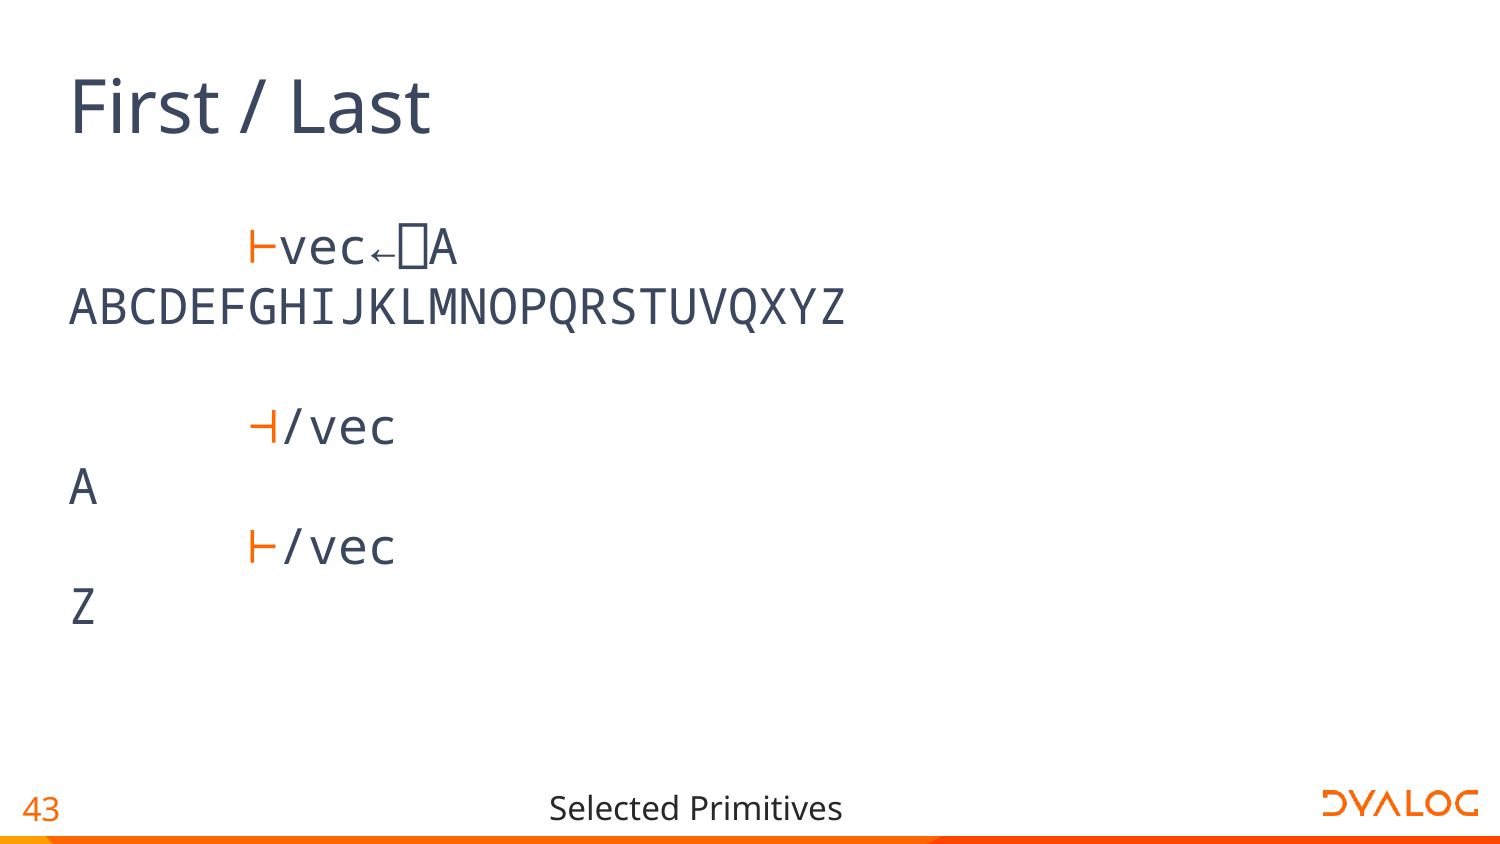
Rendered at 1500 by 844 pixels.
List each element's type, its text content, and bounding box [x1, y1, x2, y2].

picture [1323, 790, 1478, 816]
picture [0, 836, 1500, 844]
title First / Last [53, 43, 1453, 157]
list ⊢vec←⎕A ABCDEFGHIJKLMNOPQRSTUVQXYZ ⊣/vec A ⊢/vec Z [53, 207, 1453, 740]
